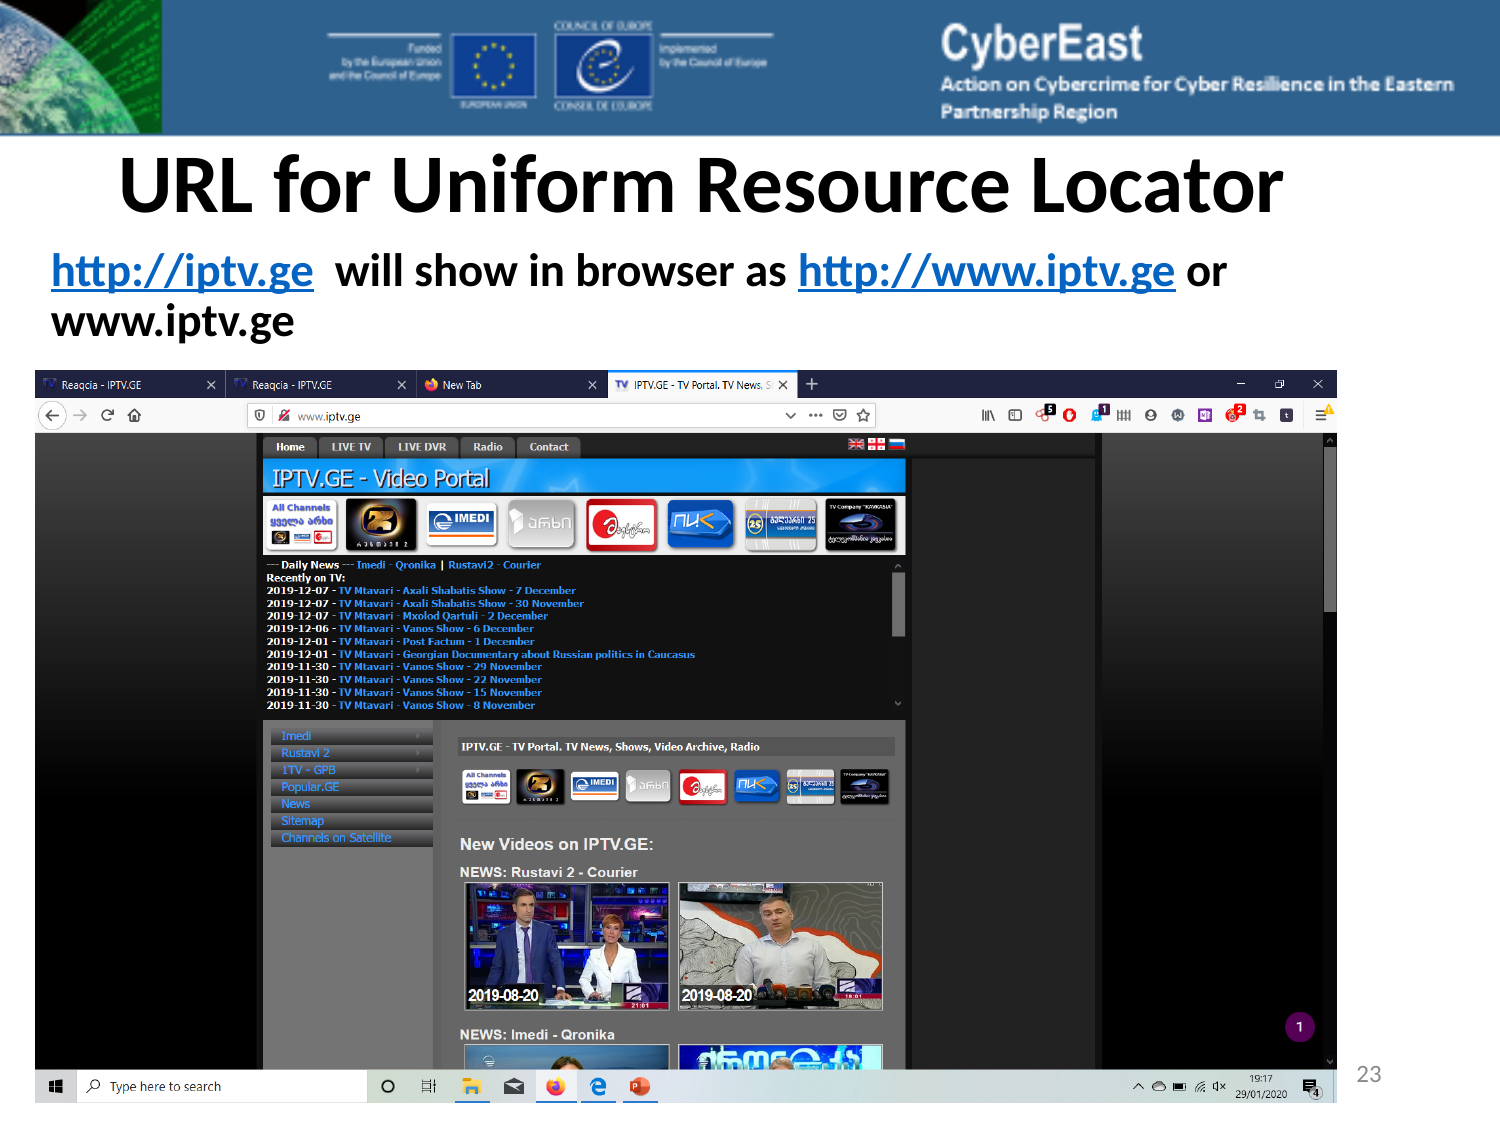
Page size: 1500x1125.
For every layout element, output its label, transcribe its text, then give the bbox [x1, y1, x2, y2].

picture [0, 0, 1500, 1125]
slide_number 23 [1337, 1042, 1397, 1103]
list http://iptv.ge will show in browser as http://www.iptv.ge or www.iptv.ge [35, 238, 1465, 355]
title URL for Uniform Resource Locator [103, 117, 1397, 238]
